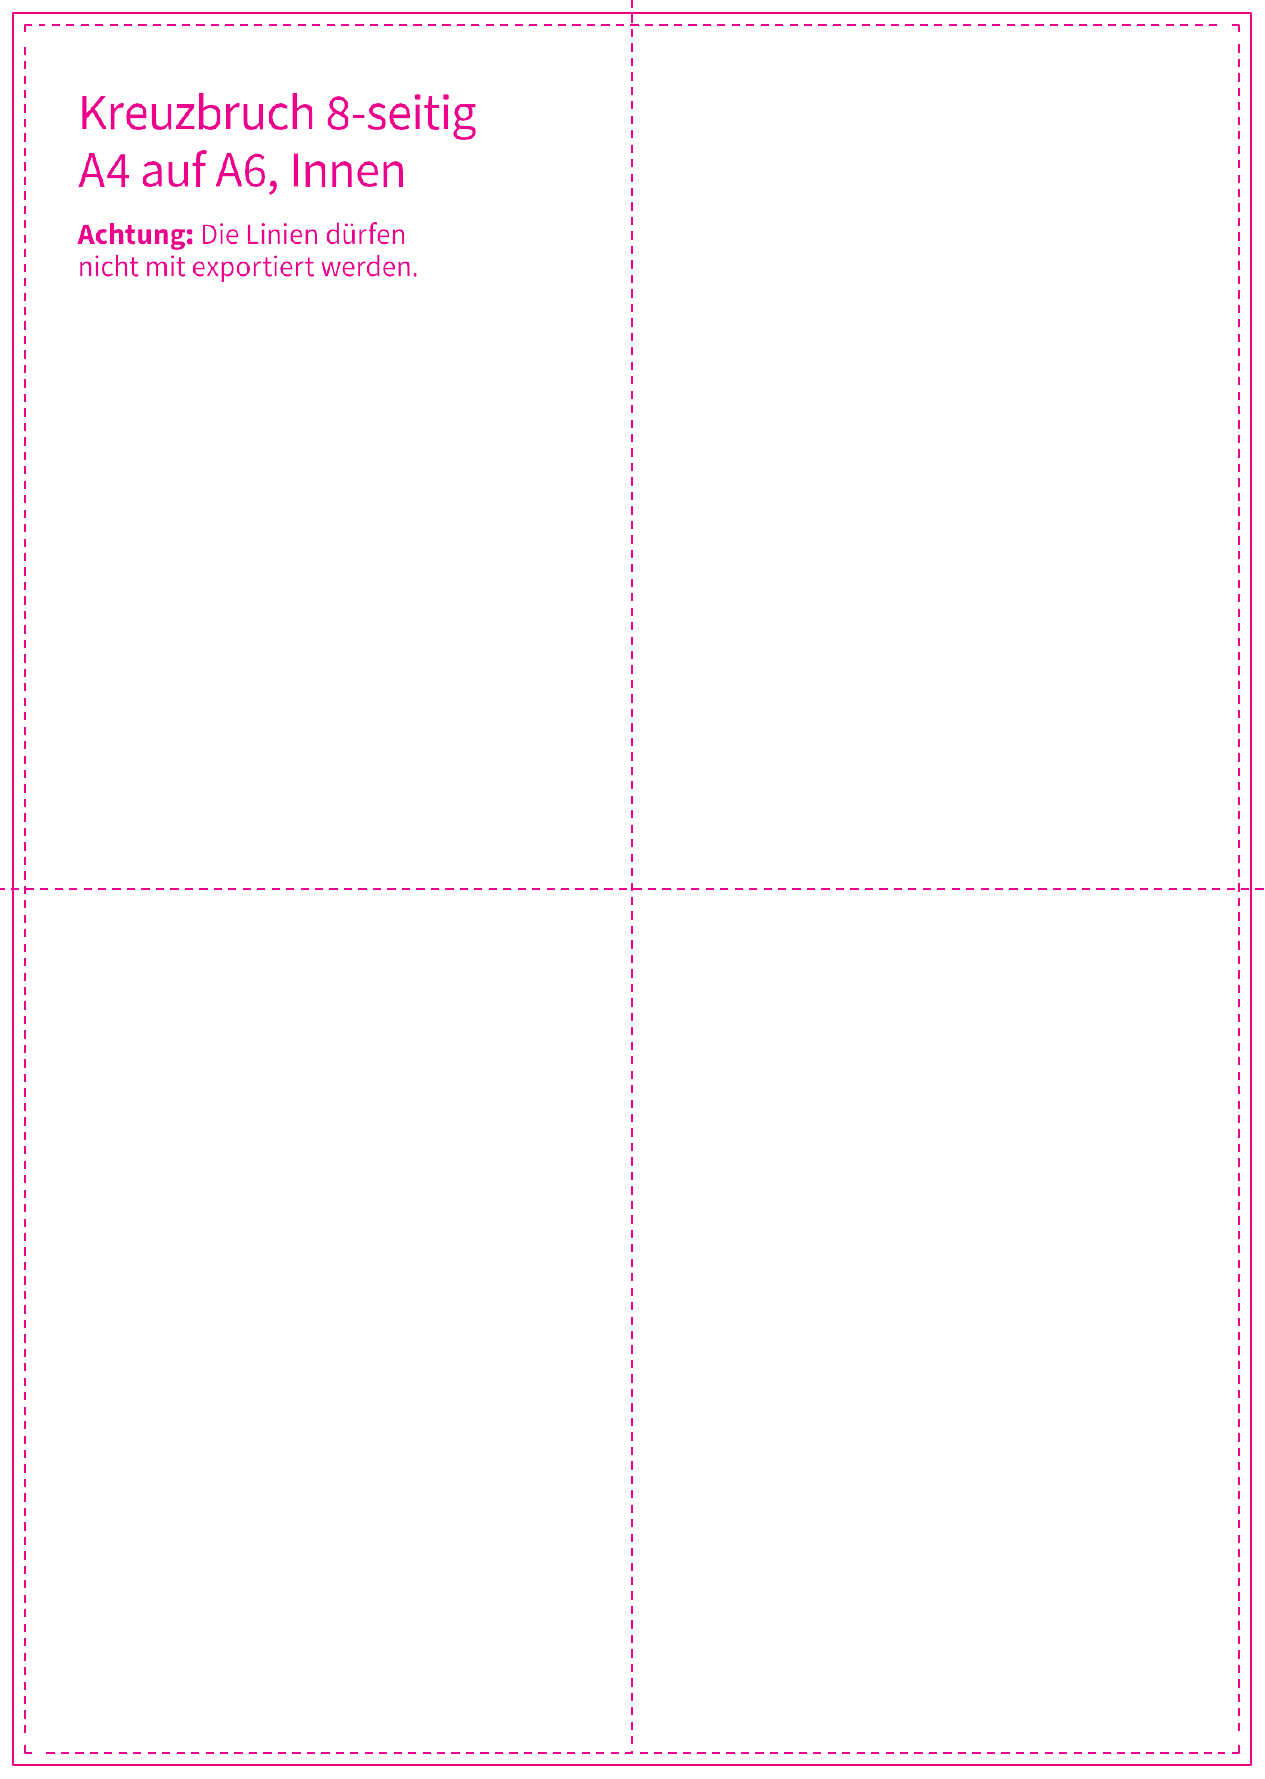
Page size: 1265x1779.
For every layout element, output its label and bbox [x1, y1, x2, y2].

text_box [0, 0, 1265, 1755]
